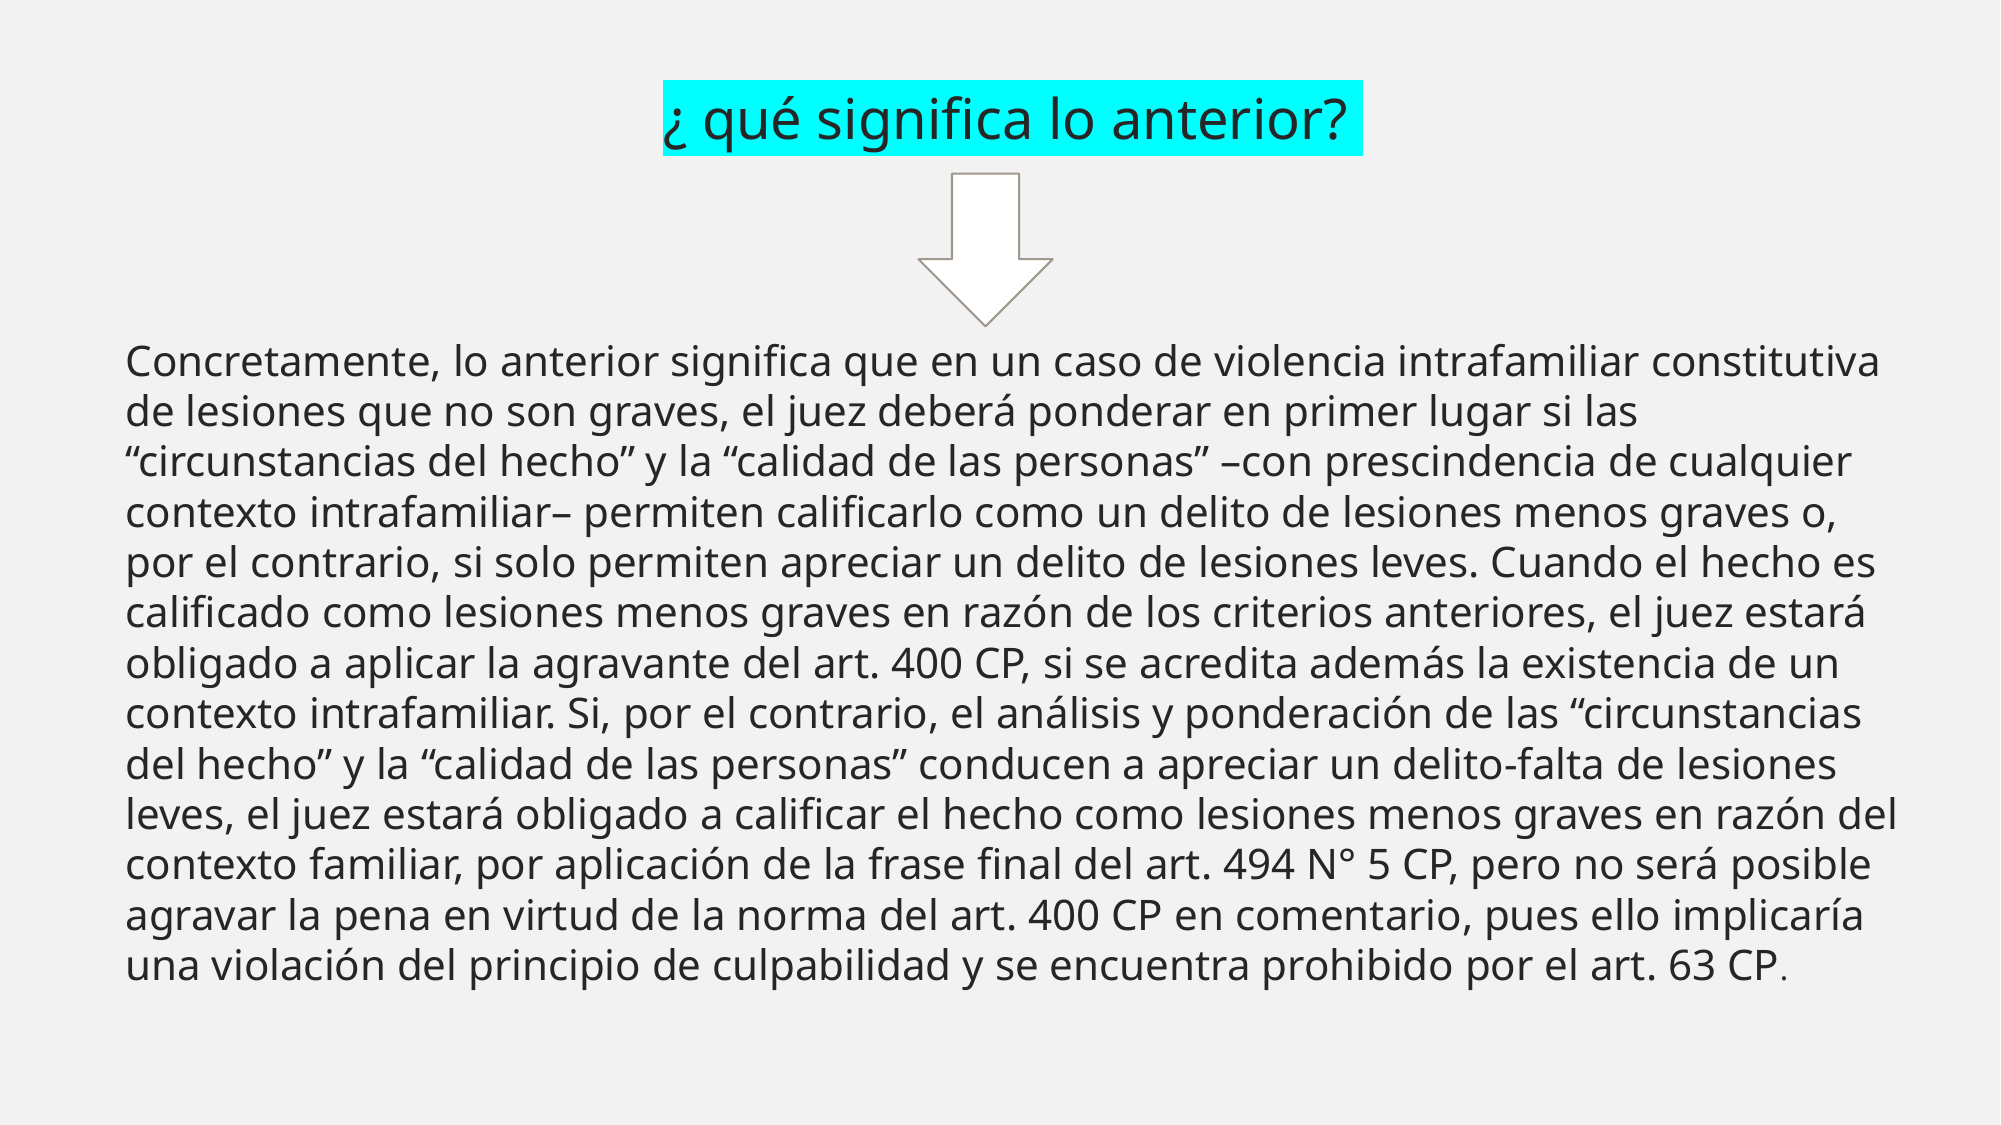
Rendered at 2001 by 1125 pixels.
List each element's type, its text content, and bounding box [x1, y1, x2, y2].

text_box [917, 172, 1054, 328]
list ¿ qué significa lo anterior? Concretamente, lo anterior significa que en un caso de violencia intrafamiliar constitutiva de lesiones que no son graves, el juez deberá ponderar en primer lugar si las “circunstancias del hecho” y la “calidad de las personas” –con prescindencia de cualquier contexto intrafamiliar– permiten calificarlo como un delito de lesiones menos graves o, por el contrario, si solo permiten apreciar un delito de lesiones leves. Cuando el hecho es calificado como lesiones menos graves en razón de los criterios anteriores, el juez estará obligado a aplicar la agravante del art. 400 CP, si se acredita además la existencia de un contexto intrafamiliar. Si, por el contrario, el análisis y ponderación de las “circunstancias del hecho” y la “calidad de las personas” conducen a apreciar un delito-falta de lesiones leves, el juez estará obligado a calificar el hecho como lesiones menos graves en razón del contexto familiar, por aplicación de la frase final del art. 494 N° 5 CP, pero no será posible agravar la pena en virtud de la norma del art. 400 CP en comentario, pues ello implicaría una violación del principio de culpabilidad y se encuentra prohibido por el art. 63 CP. [110, 76, 1916, 1050]
